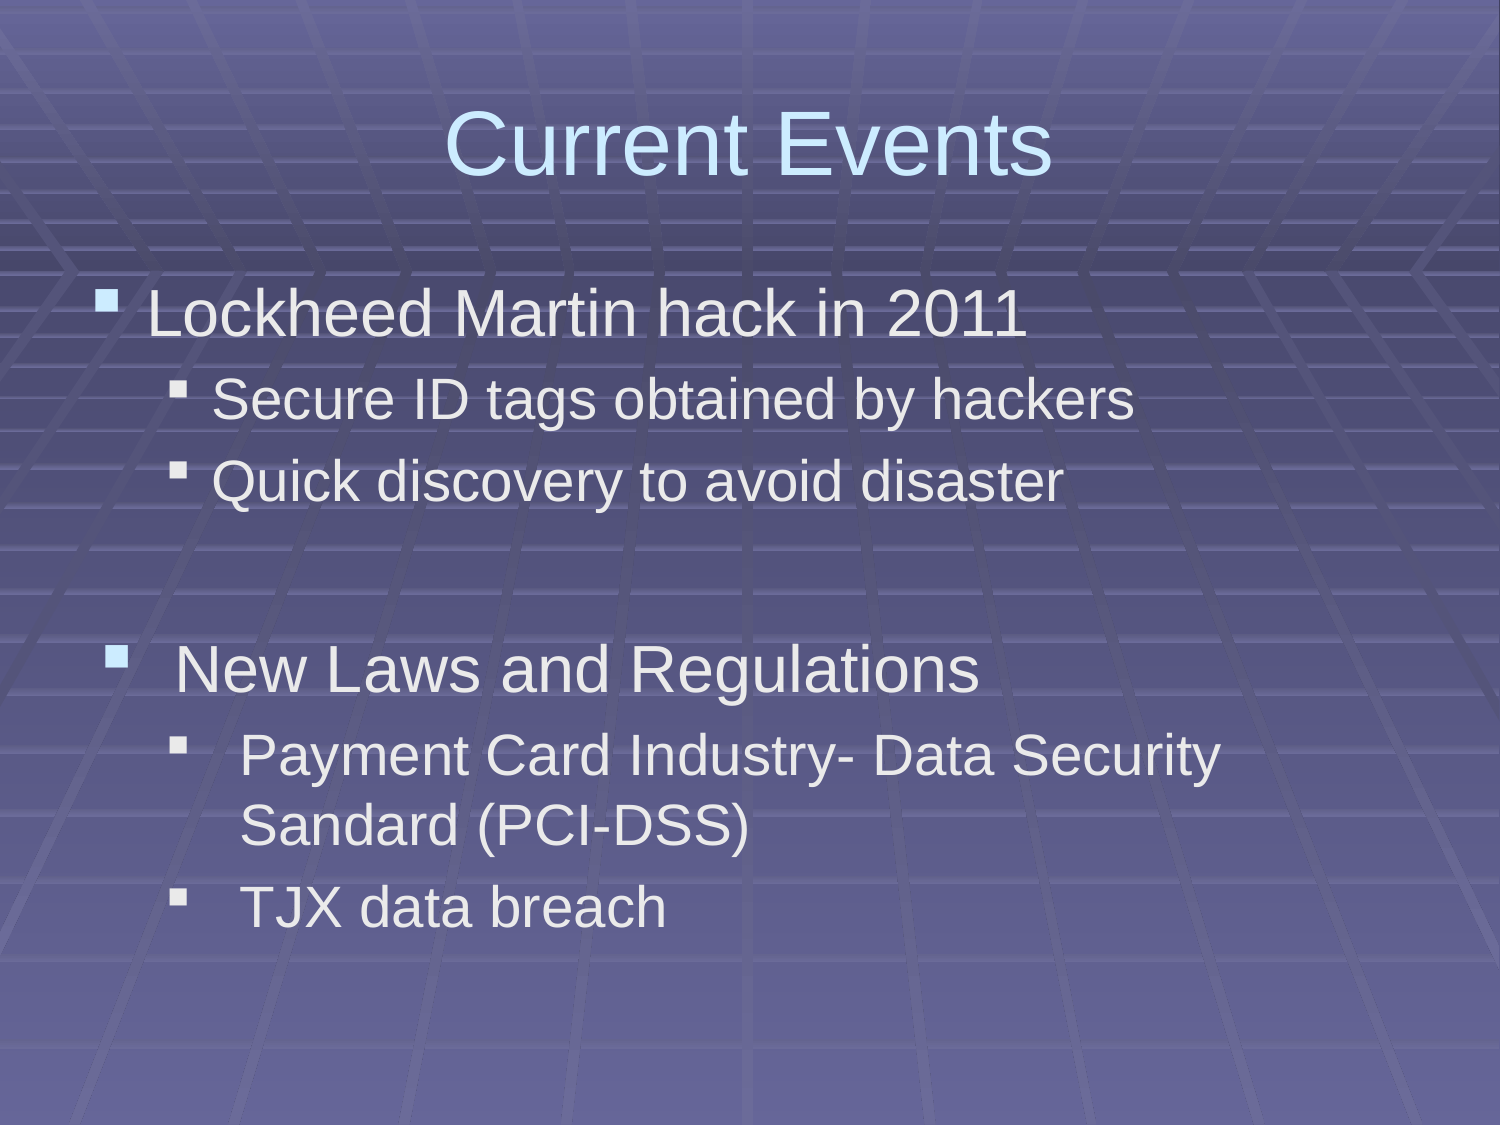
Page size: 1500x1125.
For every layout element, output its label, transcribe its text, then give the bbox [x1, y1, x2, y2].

title Current Events [74, 44, 1425, 233]
list Lockheed Martin hack in 2011 Secure ID tags obtained by hackers Quick discovery to avoid disaster New Laws and Regulations Payment Card Industry- Data Security Sandard (PCI-DSS) TJX data breach [74, 262, 1425, 1000]
